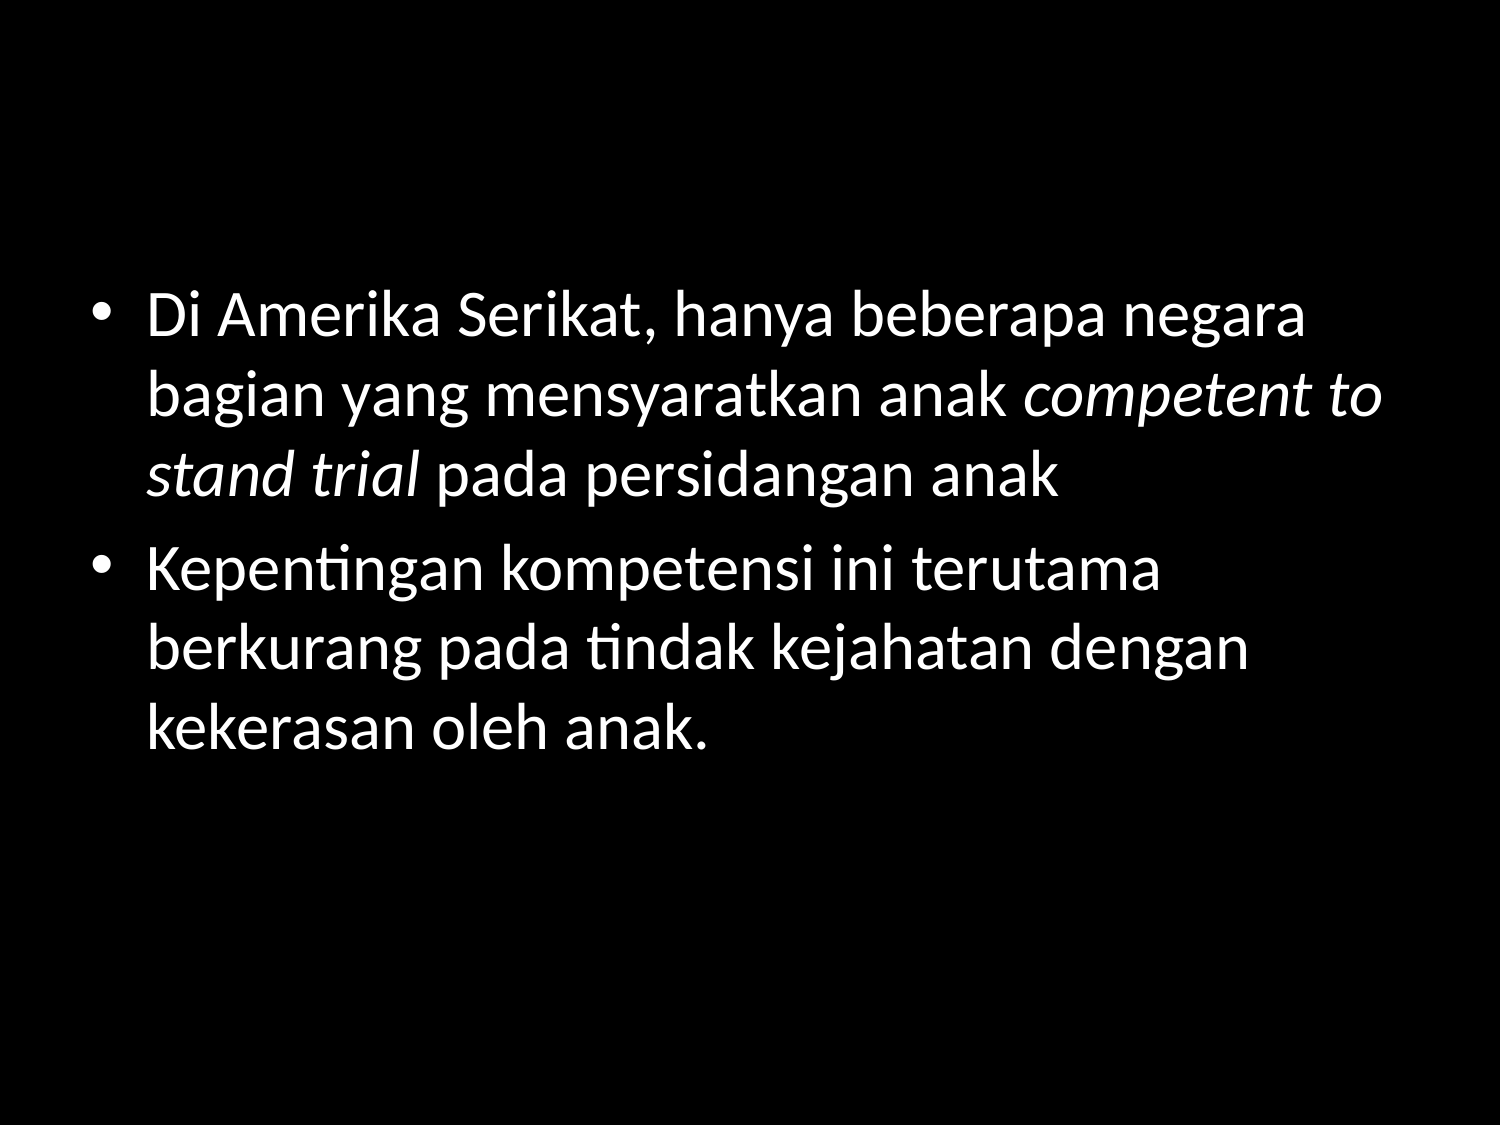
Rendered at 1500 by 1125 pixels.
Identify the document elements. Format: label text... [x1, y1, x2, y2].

list Di Amerika Serikat, hanya beberapa negara bagian yang mensyaratkan anak competent to stand trial pada persidangan anak Kepentingan kompetensi ini terutama berkurang pada tindak kejahatan dengan kekerasan oleh anak. [75, 262, 1425, 1005]
